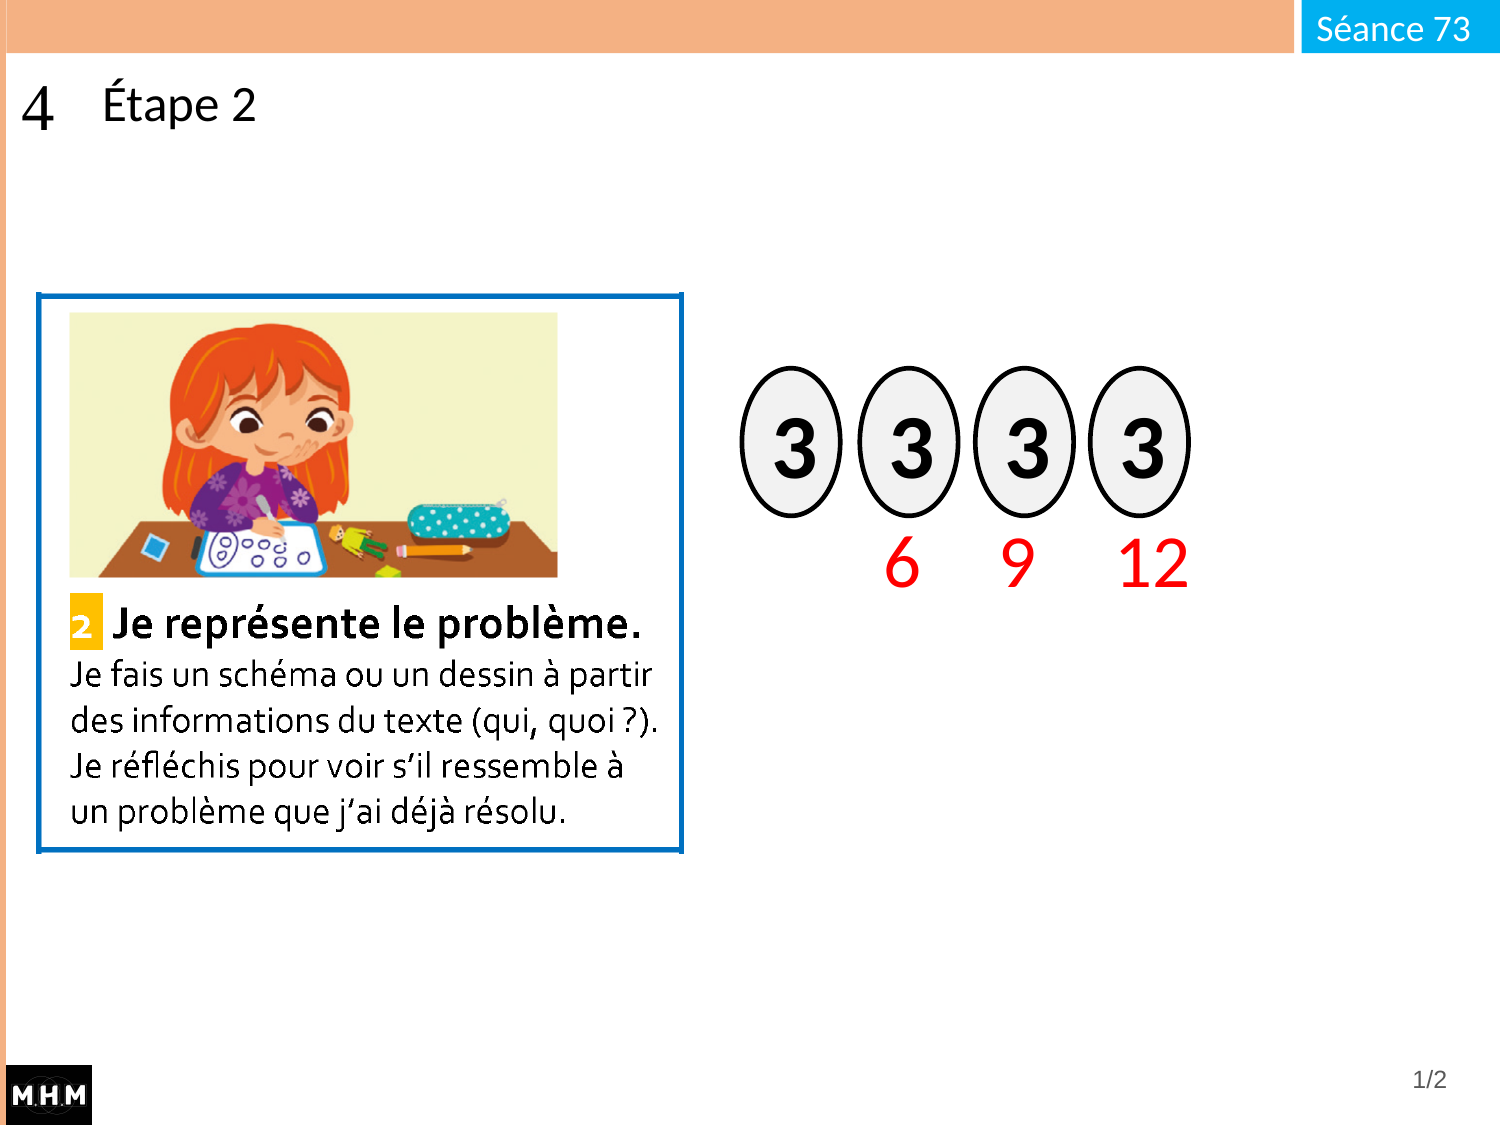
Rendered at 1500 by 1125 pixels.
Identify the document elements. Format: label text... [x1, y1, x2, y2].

text_box 3 [1089, 367, 1190, 504]
text_box 12 [1099, 504, 1224, 610]
text_box 9 [984, 504, 1040, 610]
text_box 3 [858, 367, 960, 513]
text_box 3 [740, 367, 842, 517]
text_box 6 [869, 504, 925, 610]
text_box 1/2 [1397, 1056, 1463, 1102]
title Étape 2 [87, 32, 1382, 140]
picture [34, 292, 685, 854]
text_box 3 [974, 367, 1075, 514]
picture [6, 1065, 92, 1125]
